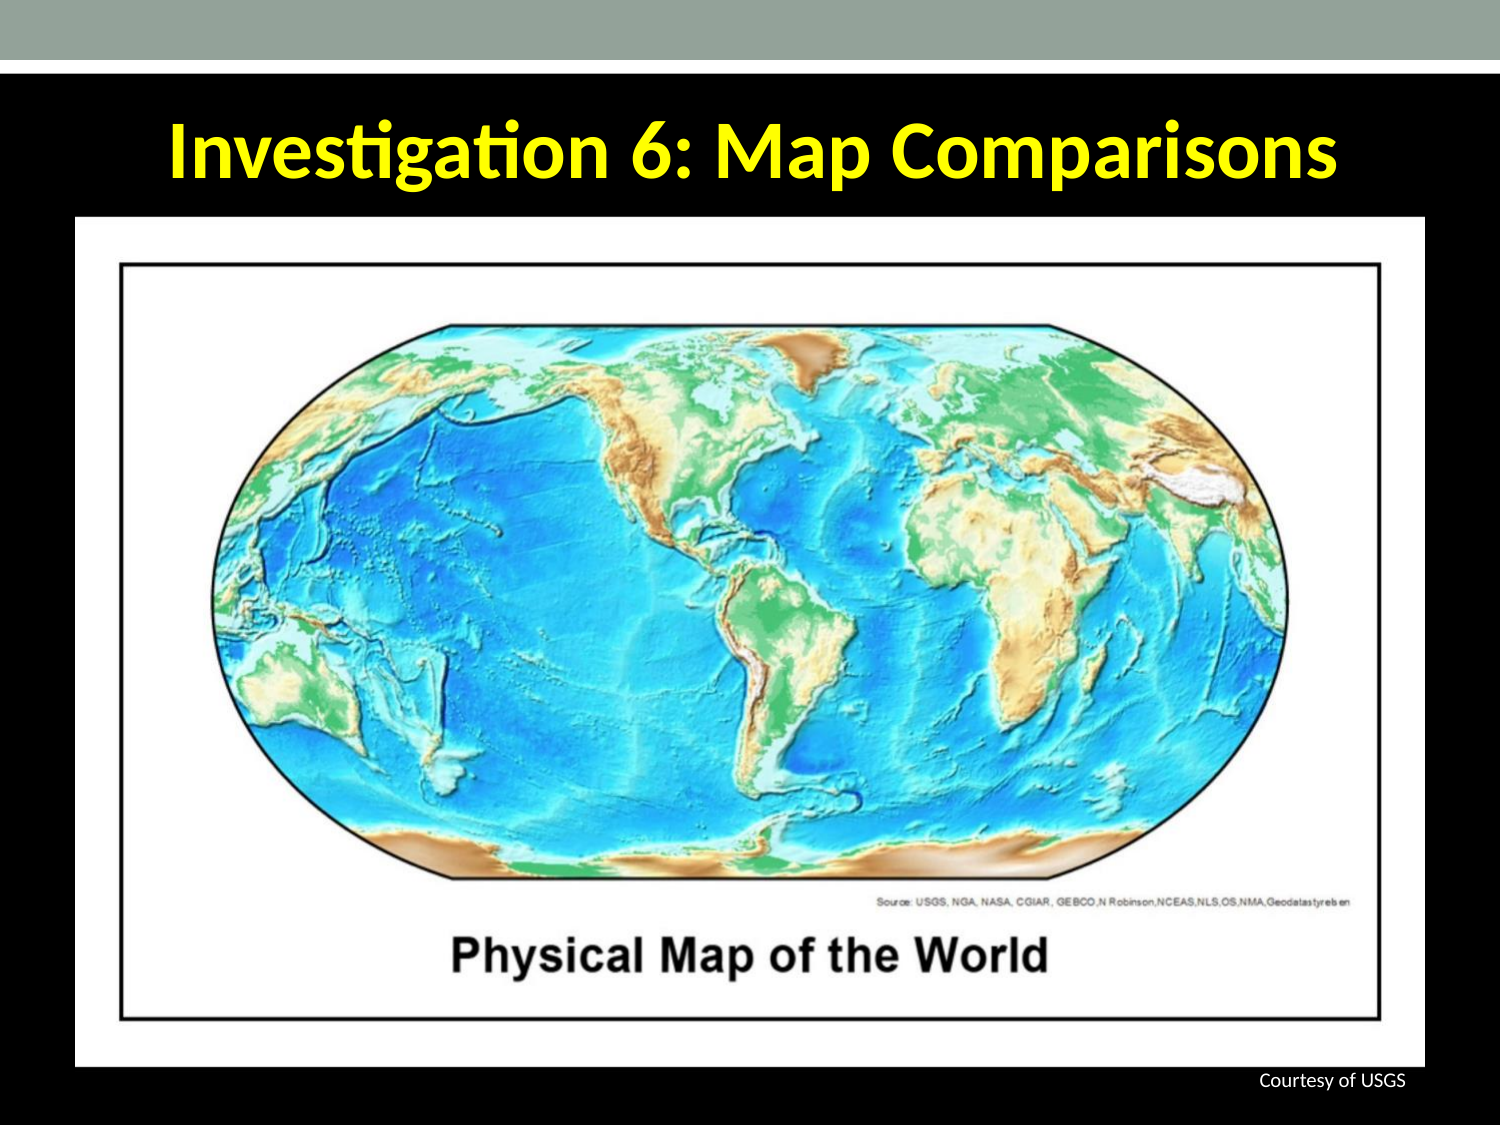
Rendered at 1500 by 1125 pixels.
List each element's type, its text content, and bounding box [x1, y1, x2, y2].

picture [74, 208, 1426, 1125]
text_box Investigation 6: Map Comparisons [153, 87, 1355, 203]
